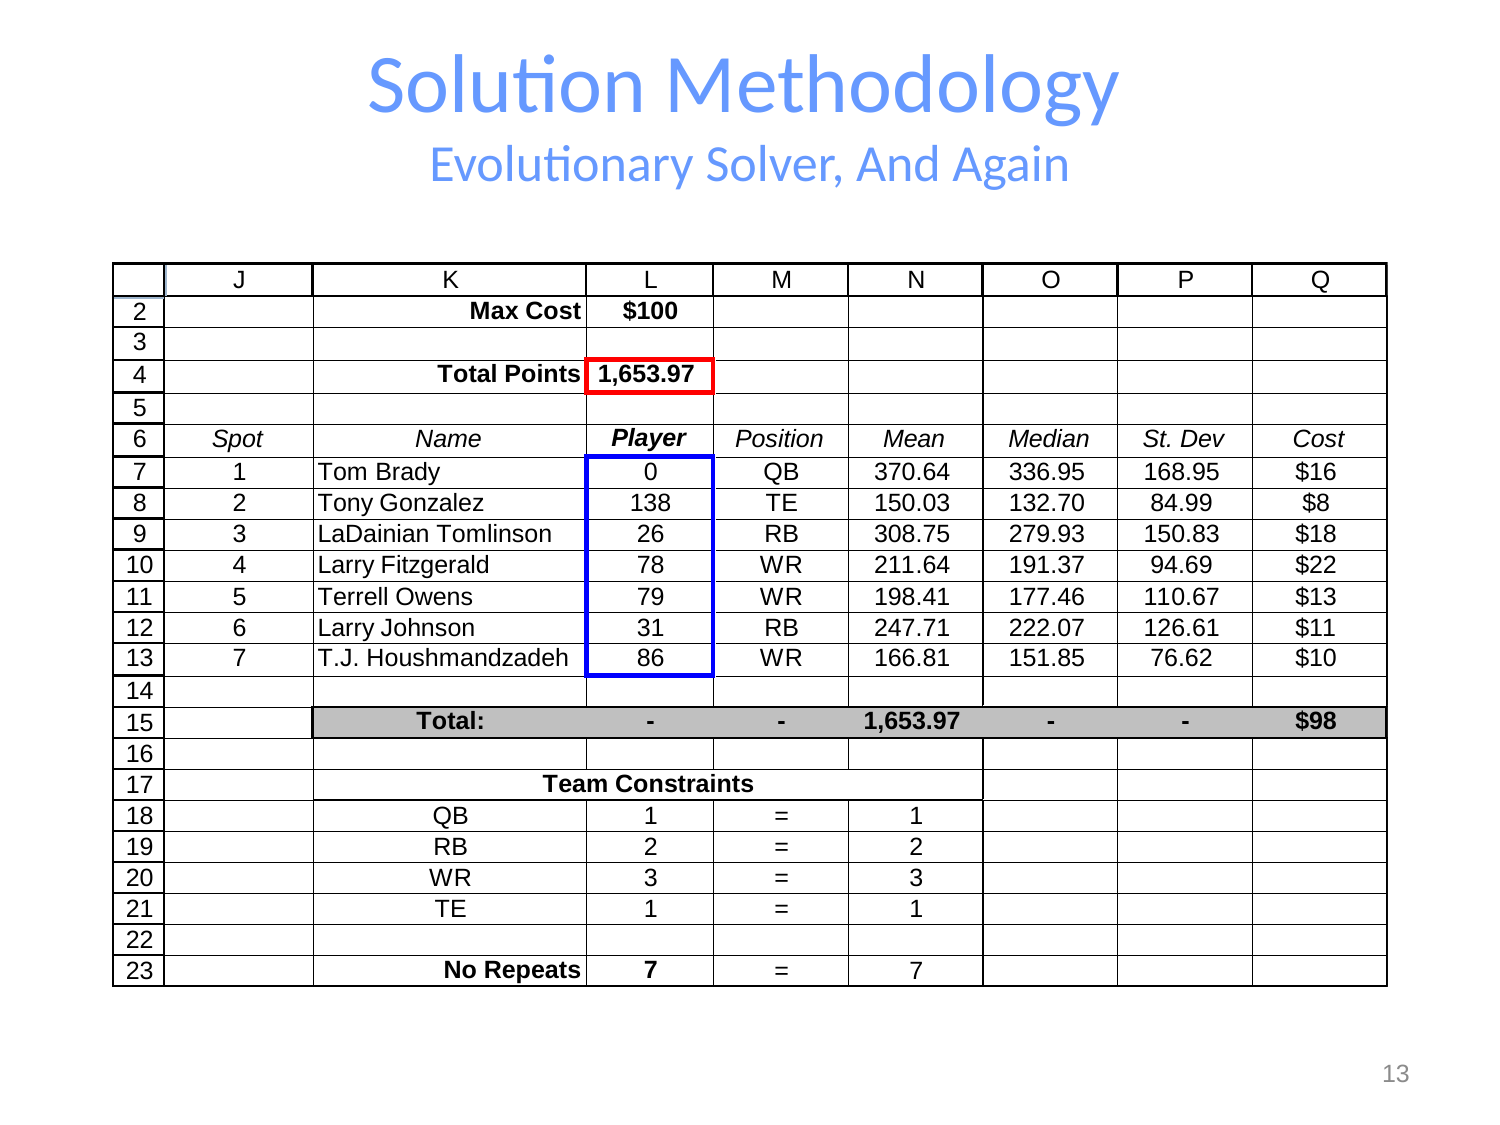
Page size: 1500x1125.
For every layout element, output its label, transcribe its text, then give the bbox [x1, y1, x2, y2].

slide_number 13 [1074, 1042, 1425, 1103]
title Solution Methodology Evolutionary Solver, And Again [74, 16, 1426, 205]
picture [111, 262, 1389, 988]
